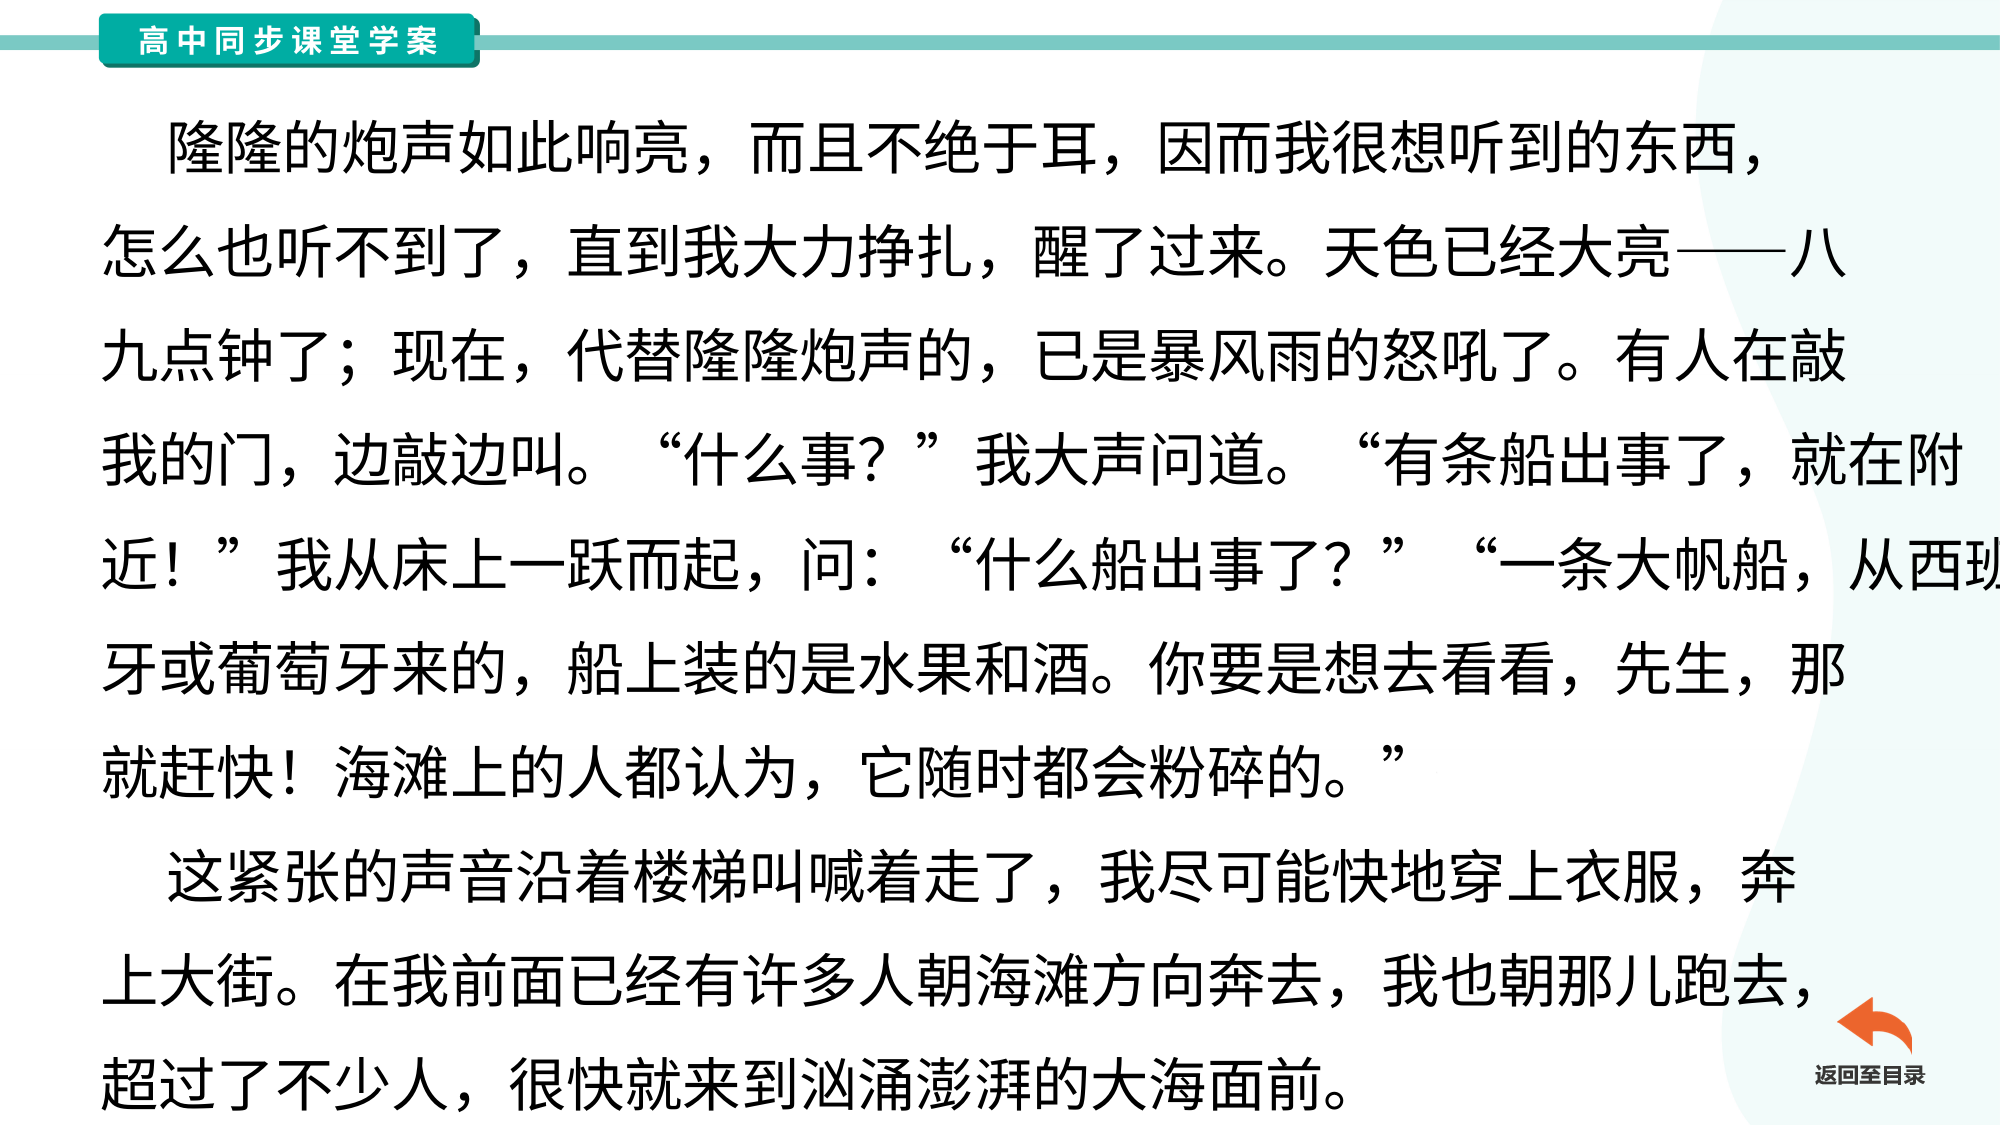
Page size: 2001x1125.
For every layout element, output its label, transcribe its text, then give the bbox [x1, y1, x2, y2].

text_box 隆隆的炮声如此响亮，而且不绝于耳，因而我很想听到的东西， 怎么也听不到了，直到我大力挣扎，醒了过来。天色已经大亮——八 九点钟了；现在，代替隆隆炮声的，已是暴风雨的怒吼了。有人在敲 我的门，边敲边叫。“什么事？”我大声问道。“有条船出事了，就在附 近！”我从床上一跃而起，问：“什么船出事了？”“一条大帆船，从西班 牙或葡萄牙来的，船上装的是水果和酒。你要是想去看看，先生，那 就赶快！海滩上的人都认为，它随时都会粉碎的。” 这紧张的声音沿着楼梯叫喊着走了，我尽可能快地穿上衣服，奔 上大街。在我前面已经有许多人朝海滩方向奔去，我也朝那儿跑去， 超过了不少人，很快就来到汹涌澎湃的大海面前。 [100, 76, 1899, 1119]
picture [0, 0, 2000, 1125]
